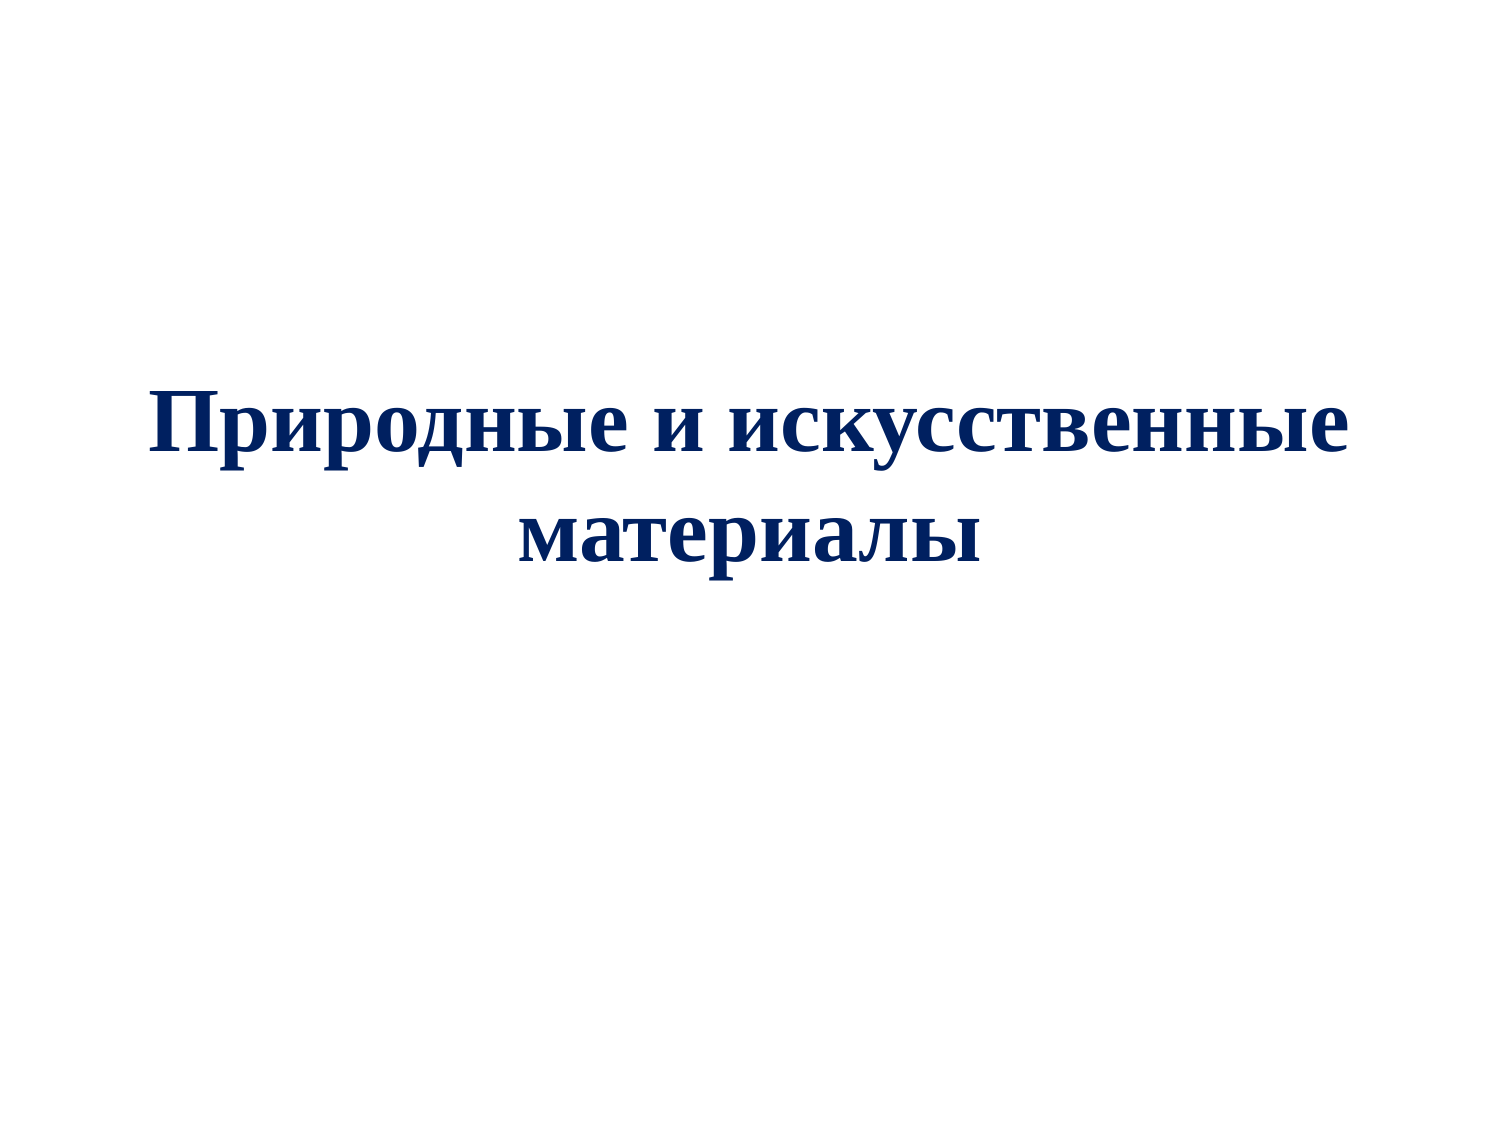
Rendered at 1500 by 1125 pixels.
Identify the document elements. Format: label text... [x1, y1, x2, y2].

title Природные и искусственные материалы [112, 349, 1388, 591]
